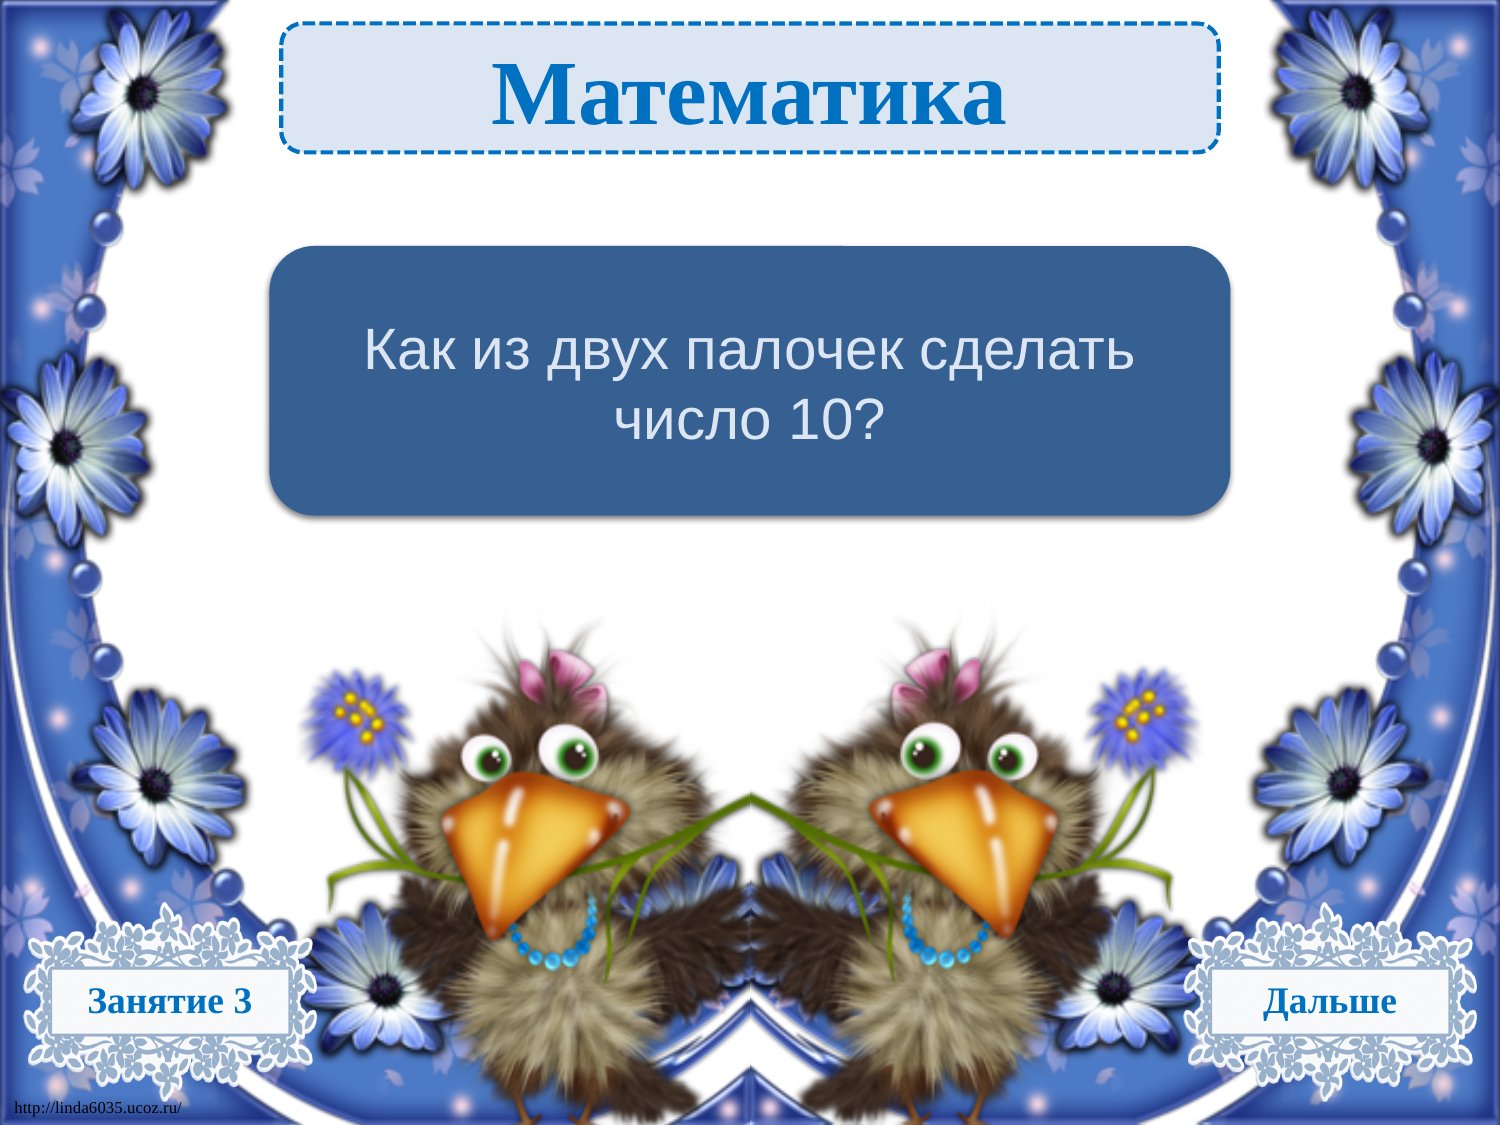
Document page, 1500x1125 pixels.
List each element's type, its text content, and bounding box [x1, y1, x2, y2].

text_box Математика [279, 21, 1221, 155]
text_box [267, 243, 1233, 518]
picture [0, 0, 1500, 1125]
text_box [1183, 902, 1477, 1102]
